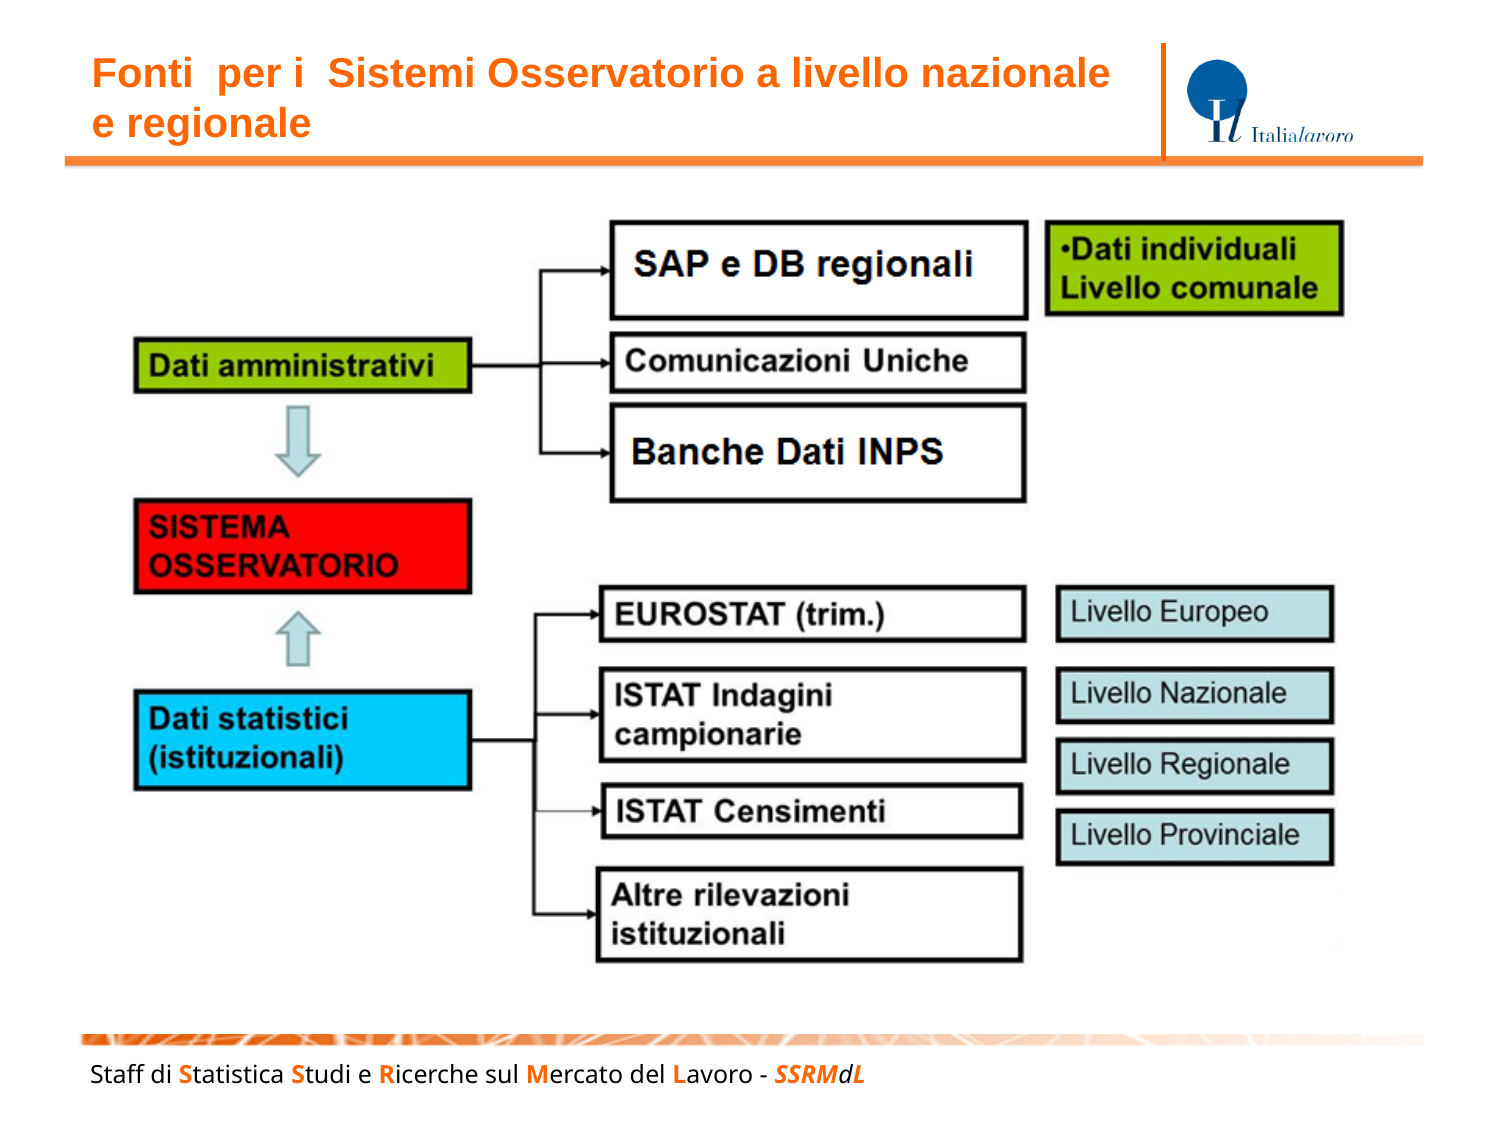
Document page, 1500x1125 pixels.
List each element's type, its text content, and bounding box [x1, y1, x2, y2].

slide_number Staff di Statistica Studi e Ricerche sul Mercato del Lavoro - SSRMdL [75, 1046, 1424, 1103]
text_box Fonti per i Sistemi Osservatorio a livello nazionale e regionale [76, 42, 1152, 149]
title [76, 208, 1424, 1024]
picture [76, 1034, 1424, 1046]
picture [130, 219, 1370, 978]
picture [1187, 59, 1353, 142]
